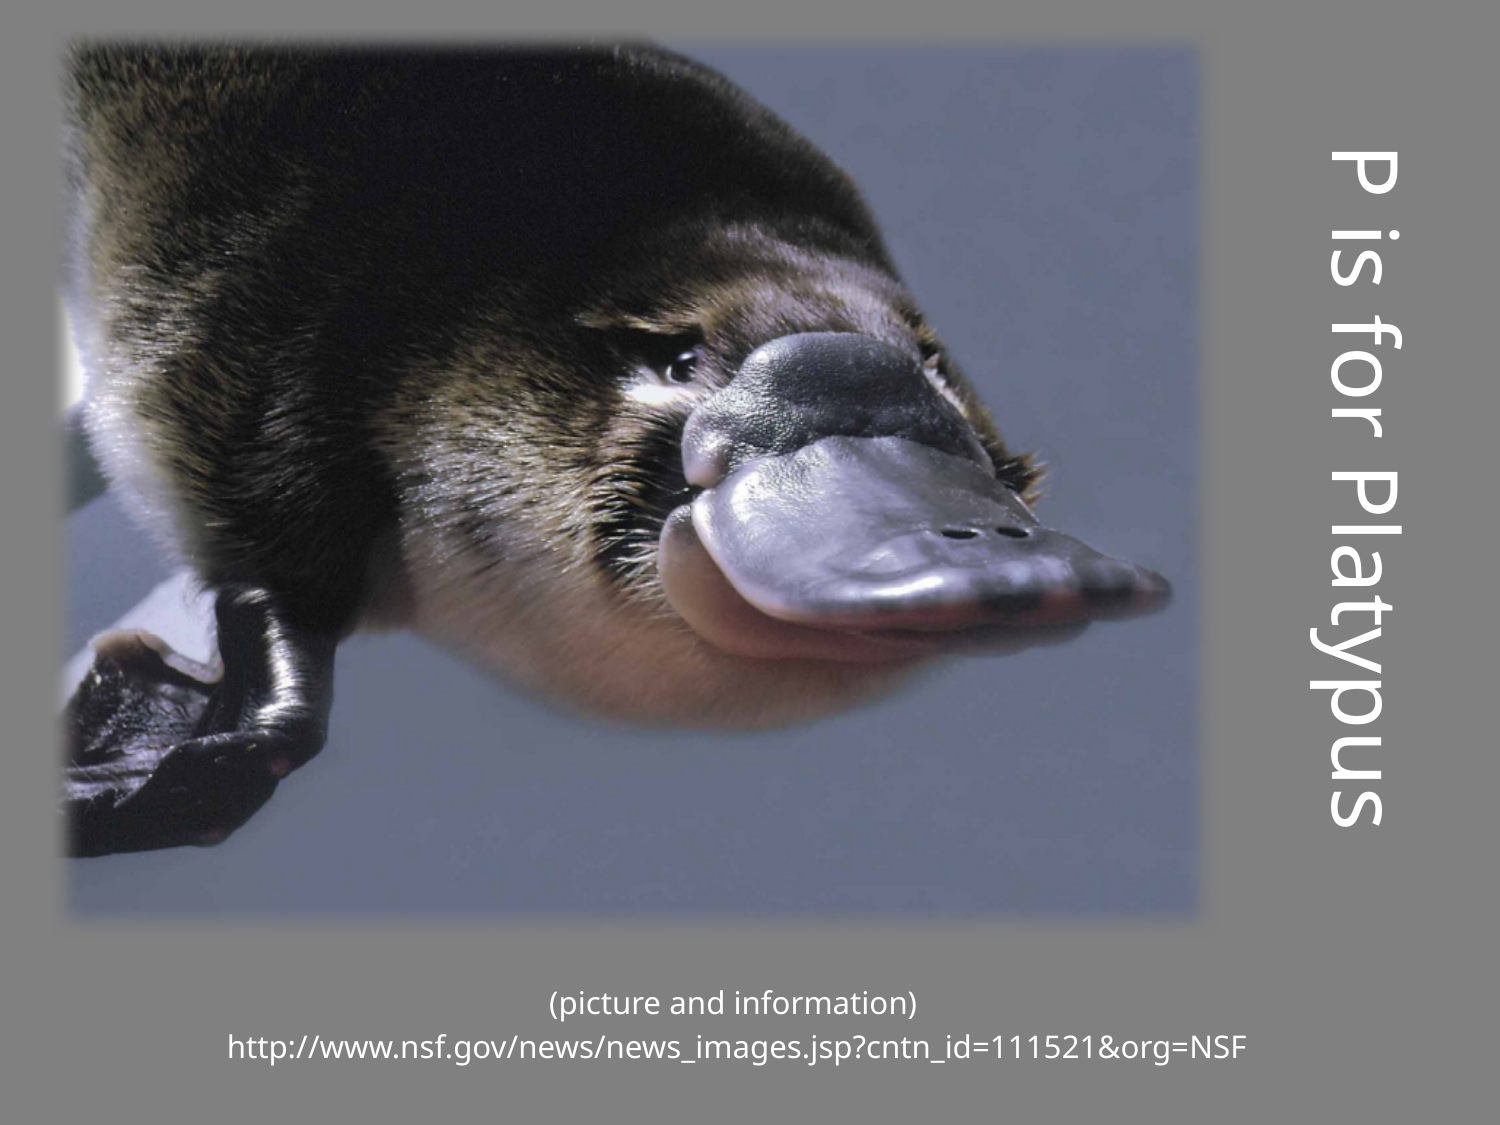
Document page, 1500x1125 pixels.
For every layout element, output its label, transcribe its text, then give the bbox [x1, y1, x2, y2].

list (picture and information) http://www.nsf.gov/news/news_images.jsp?cntn_id=111521&org=NSF [62, 379, 1413, 1122]
picture [49, 27, 1218, 938]
title P is for Platypus [1275, 0, 1463, 1125]
